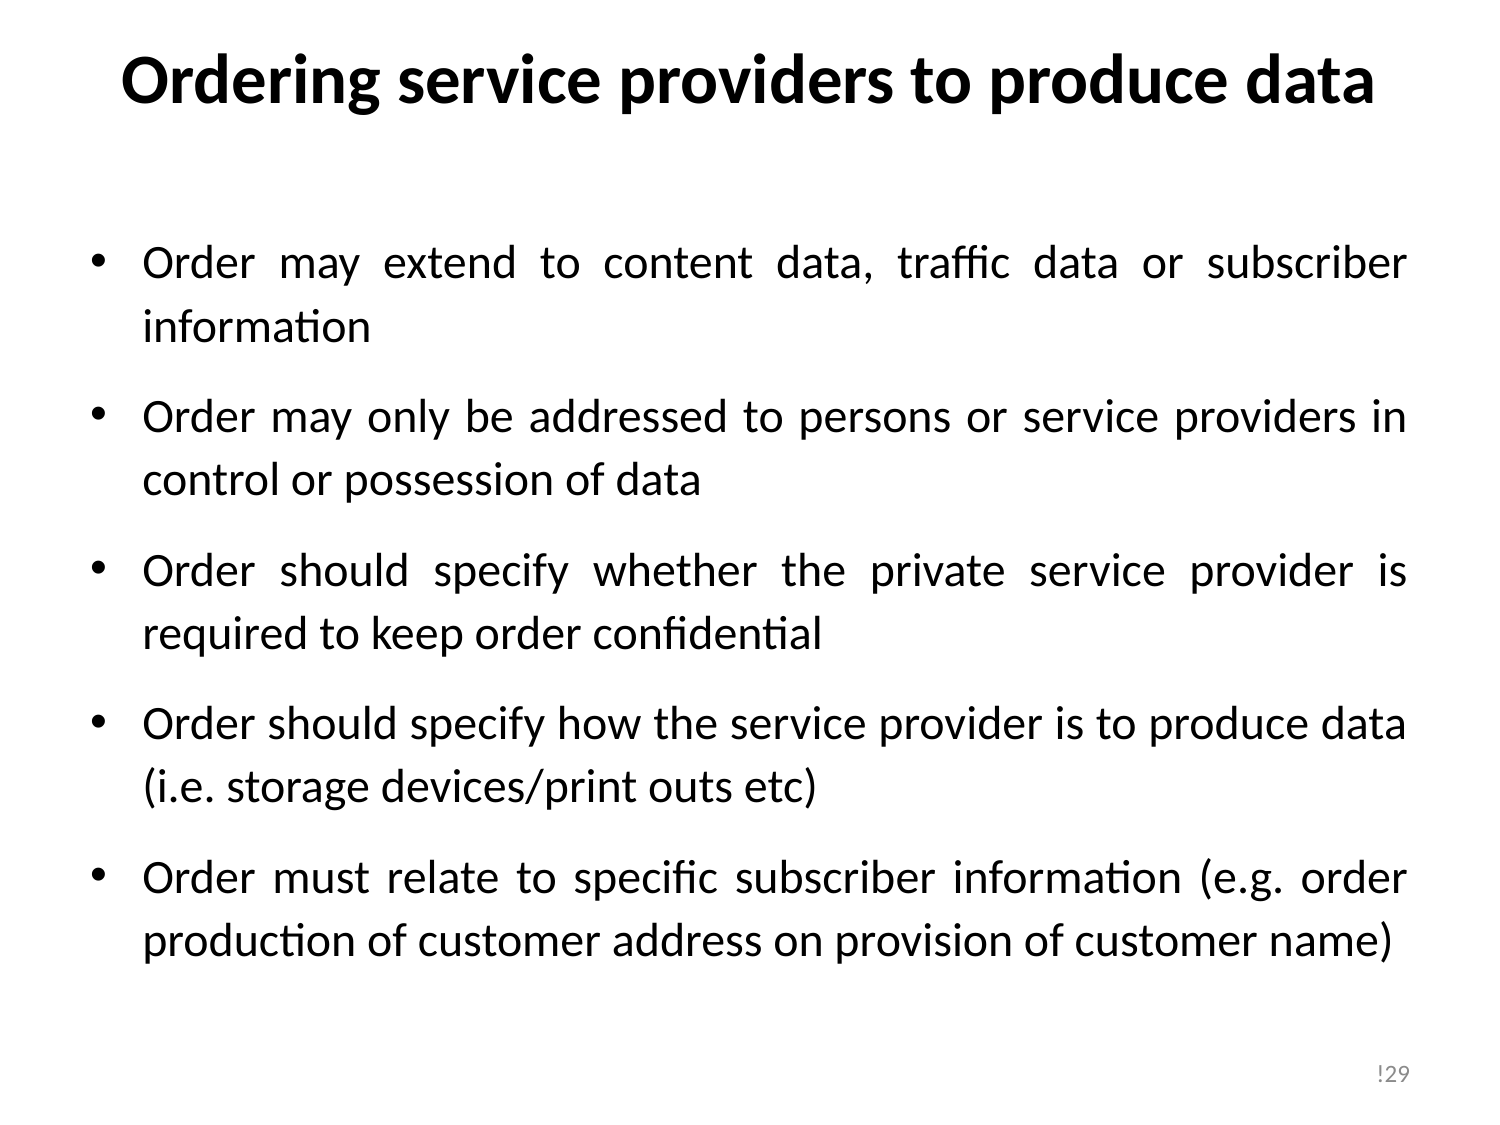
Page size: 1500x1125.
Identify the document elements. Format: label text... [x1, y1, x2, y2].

title Ordering service providers to produce data [75, 25, 1425, 133]
list Order may extend to content data, traffic data or subscriber information Order may only be addressed to persons or service providers in control or possession of data Order should specify whether the private service provider is required to keep order confidential Order should specify how the service provider is to produce data (i.e. storage devices/print outs etc) Order must relate to specific subscriber information (e.g. order production of customer address on provision of customer name) [75, 217, 1425, 1046]
slide_number !29 [1074, 1042, 1425, 1103]
